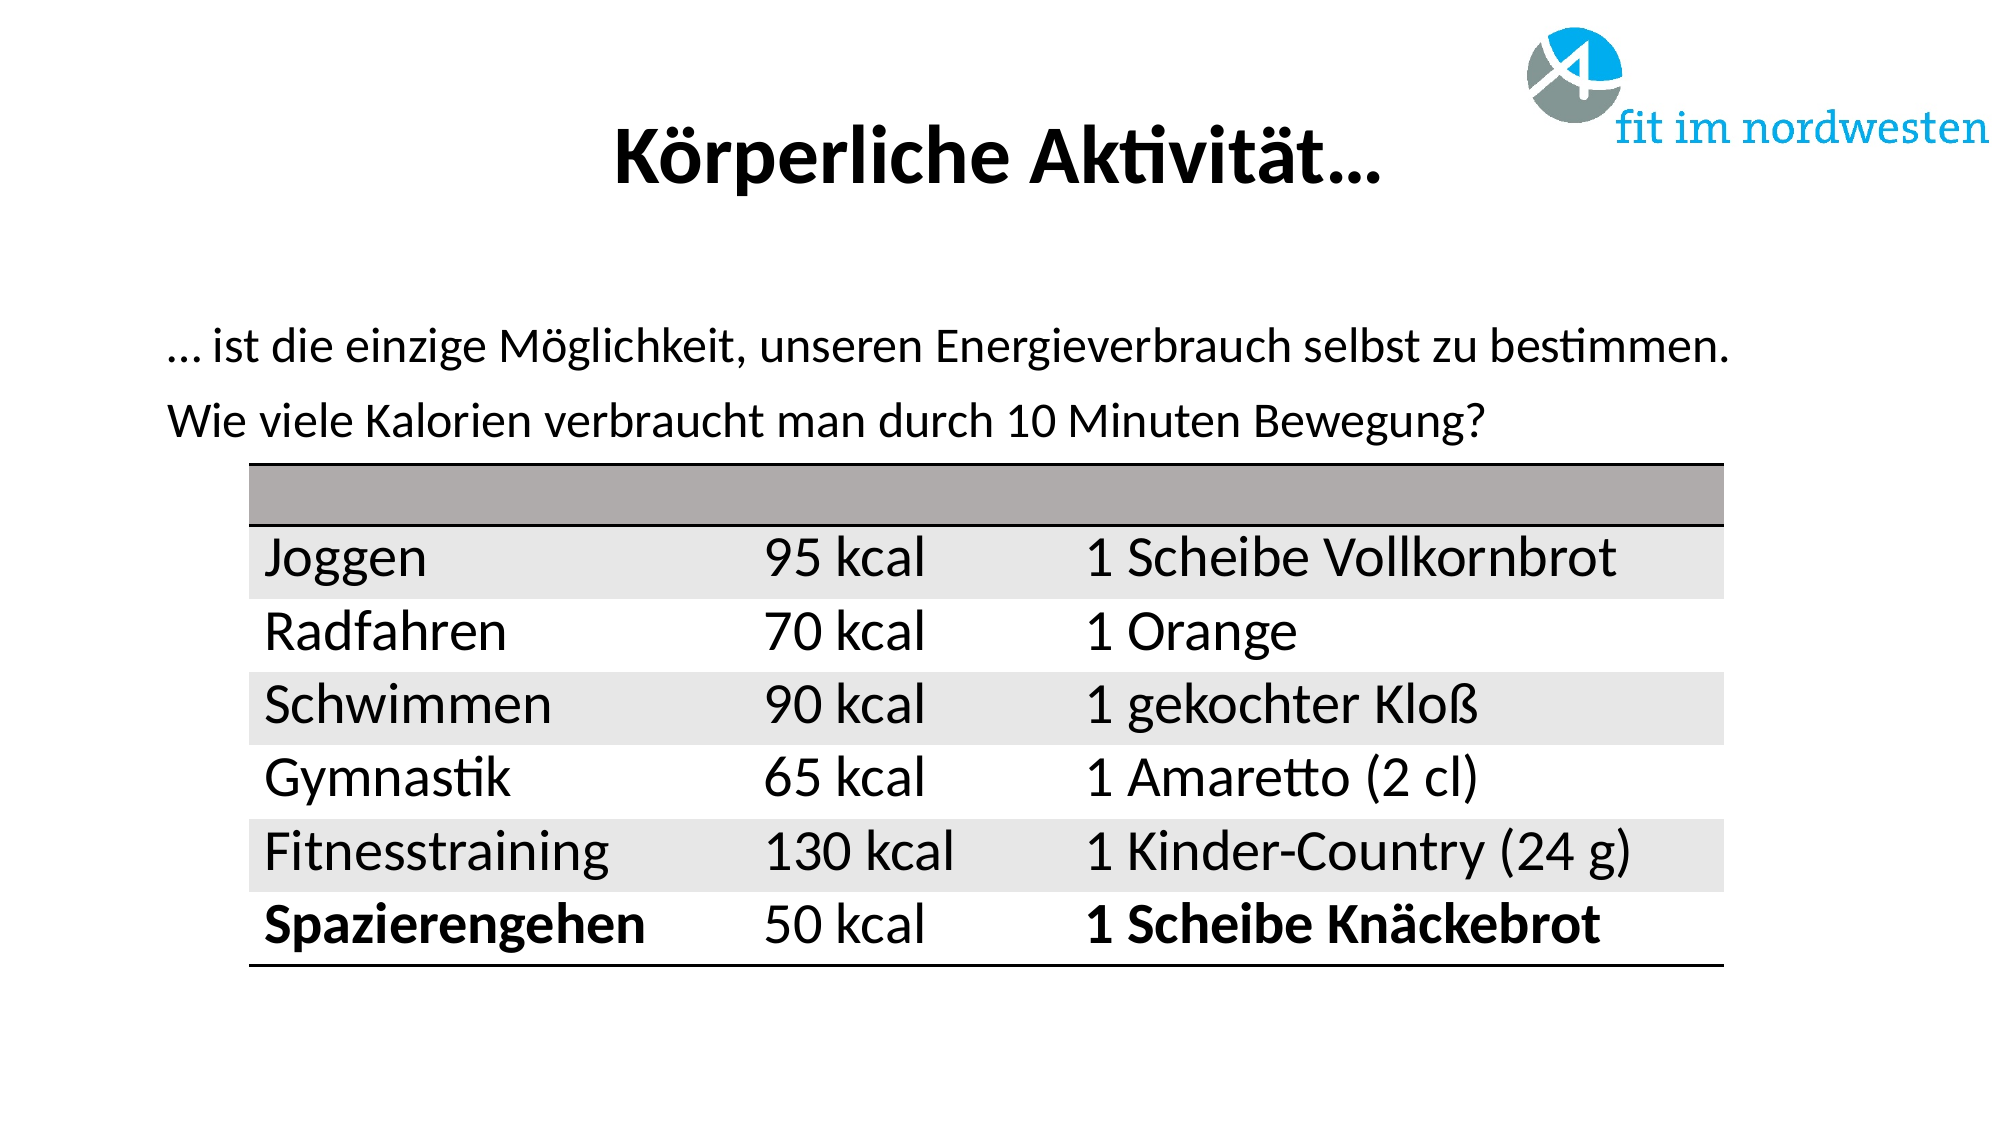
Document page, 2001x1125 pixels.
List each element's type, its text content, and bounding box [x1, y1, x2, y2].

picture [1522, 4, 2000, 220]
table_cell Gymnastik [249, 745, 749, 819]
table_header [1069, 466, 1724, 524]
table_cell Schwimmen [249, 672, 749, 745]
table_cell 1 Scheibe Knäckebrot [1069, 892, 1724, 964]
table_cell Joggen [249, 527, 749, 599]
table_header [749, 466, 1069, 524]
table_cell 90 kcal [749, 672, 1069, 745]
title Körperliche Aktivität… [137, 47, 1863, 265]
table_cell 65 kcal [749, 745, 1069, 819]
table_cell 50 kcal [749, 892, 1069, 964]
table_cell 1 gekochter Kloß [1069, 672, 1724, 745]
table_cell 1 Kinder-Country (24 g) [1069, 819, 1724, 892]
list … ist die einzige Möglichkeit, unseren Energieverbrauch selbst zu bestimmen. Wie viele Kalorien verbraucht man durch 10 Minuten Bewegung? [137, 311, 1863, 1026]
table_cell 1 Scheibe Vollkornbrot [1069, 527, 1724, 599]
table_cell Spazierengehen [249, 892, 749, 964]
table_cell 130 kcal [749, 819, 1069, 892]
table_cell 95 kcal [749, 527, 1069, 599]
table_cell Fitnesstraining [249, 819, 749, 892]
table_cell Radfahren [249, 599, 749, 672]
table_cell 70 kcal [749, 599, 1069, 672]
table_cell 1 Amaretto (2 cl) [1069, 745, 1724, 819]
table_header [249, 466, 749, 524]
table_cell 1 Orange [1069, 599, 1724, 672]
